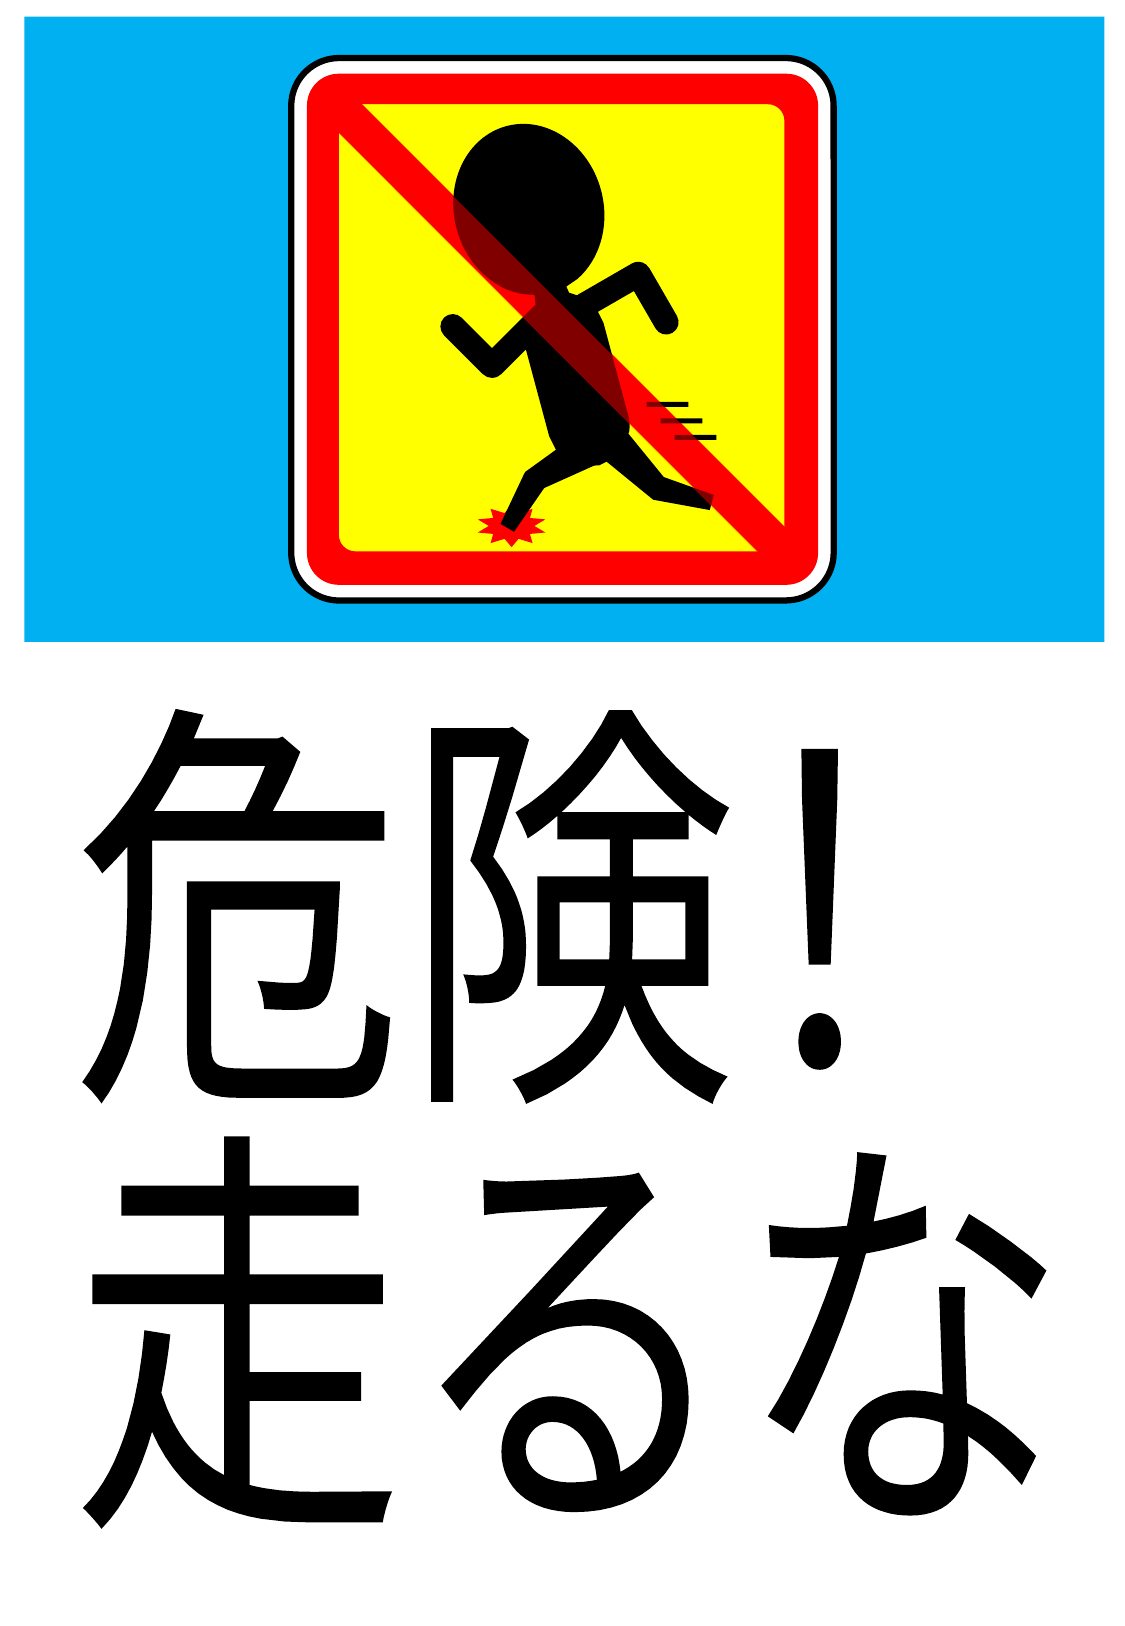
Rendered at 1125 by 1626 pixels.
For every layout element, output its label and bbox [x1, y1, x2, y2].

text_box [22, 15, 1106, 644]
text_box [290, 57, 834, 601]
